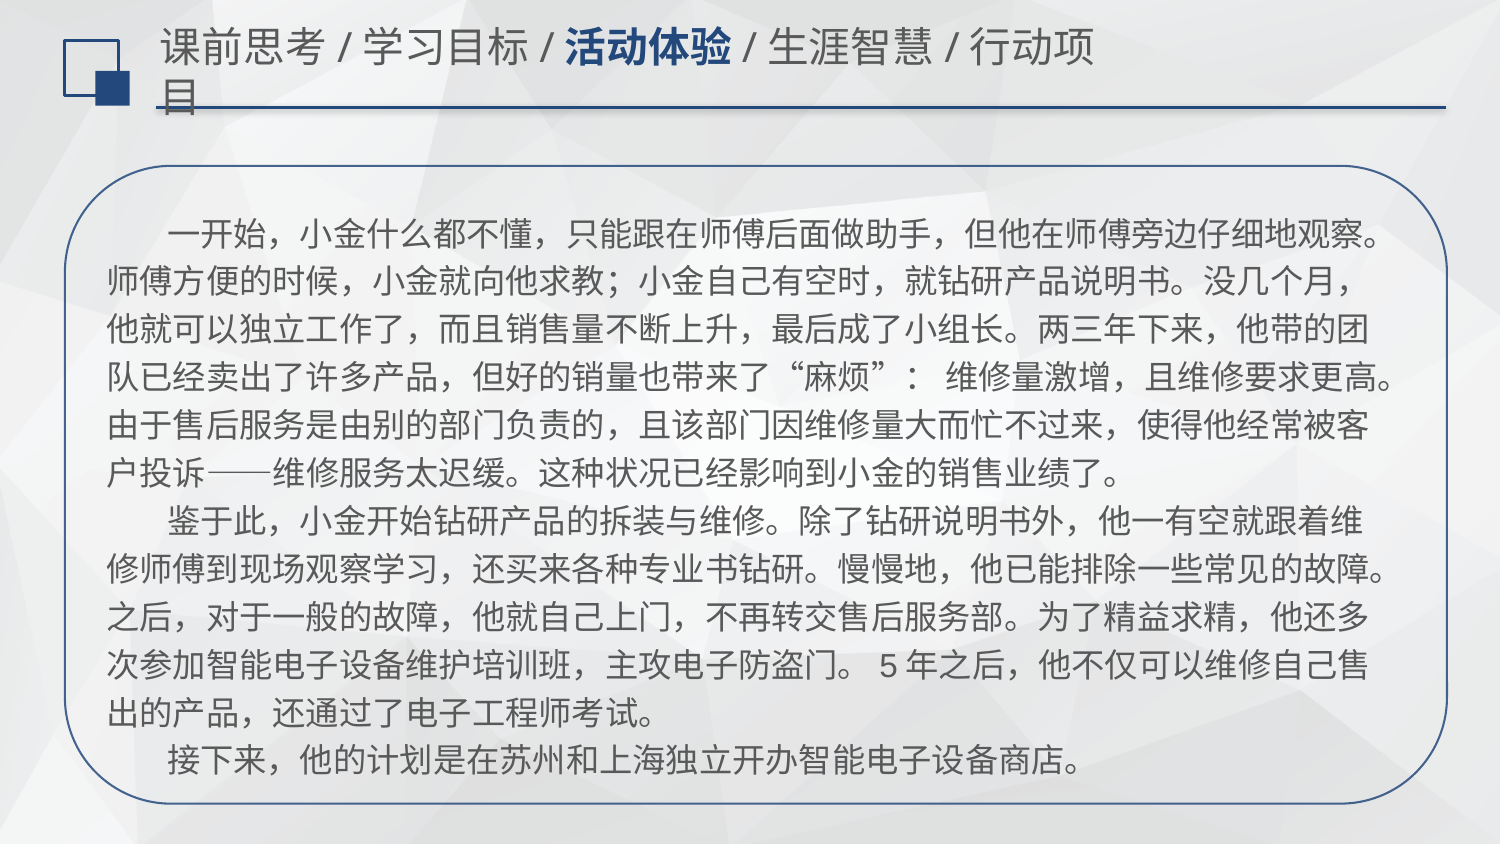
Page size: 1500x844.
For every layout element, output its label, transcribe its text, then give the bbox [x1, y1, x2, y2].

text_box 一开始，小金什么都不懂，只能跟在师傅后面做助手，但他在师傅旁边仔细地观察。师傅方便的时候，小金就向他求教；小金自己有空时，就钻研产品说明书。没几个月，他就可以独立工作了，而且销售量不断上升，最后成了小组长。两三年下来，他带的团队已经卖出了许多产品，但好的销量也带来了“麻烦”： 维修量激增，且维修要求更高。由于售后服务是由别的部门负责的，且该部门因维修量大而忙不过来，使得他经常被客户投诉——维修服务太迟缓。这种状况已经影响到小金的销售业绩了。 鉴于此，小金开始钻研产品的拆装与维修。除了钻研说明书外，他一有空就跟着维修师傅到现场观察学习，还买来各种专业书钻研。慢慢地，他已能排除一些常见的故障。之后，对于一般的故障，他就自己上门，不再转交售后服务部。为了精益求精，他还多次参加智能电子设备维护培训班，主攻电子防盗门。5年之后，他不仅可以维修自己售出的产品，还通过了电子工程师考试。 接下来，他的计划是在苏州和上海独立开办智能电子设备商店。 [91, 197, 1409, 827]
picture [0, 0, 1500, 844]
text_box [93, 163, 1450, 782]
title 课前思考/学习目标/活动体验/生涯智慧/行动项目 [148, 43, 1117, 99]
text_box [62, 199, 91, 771]
